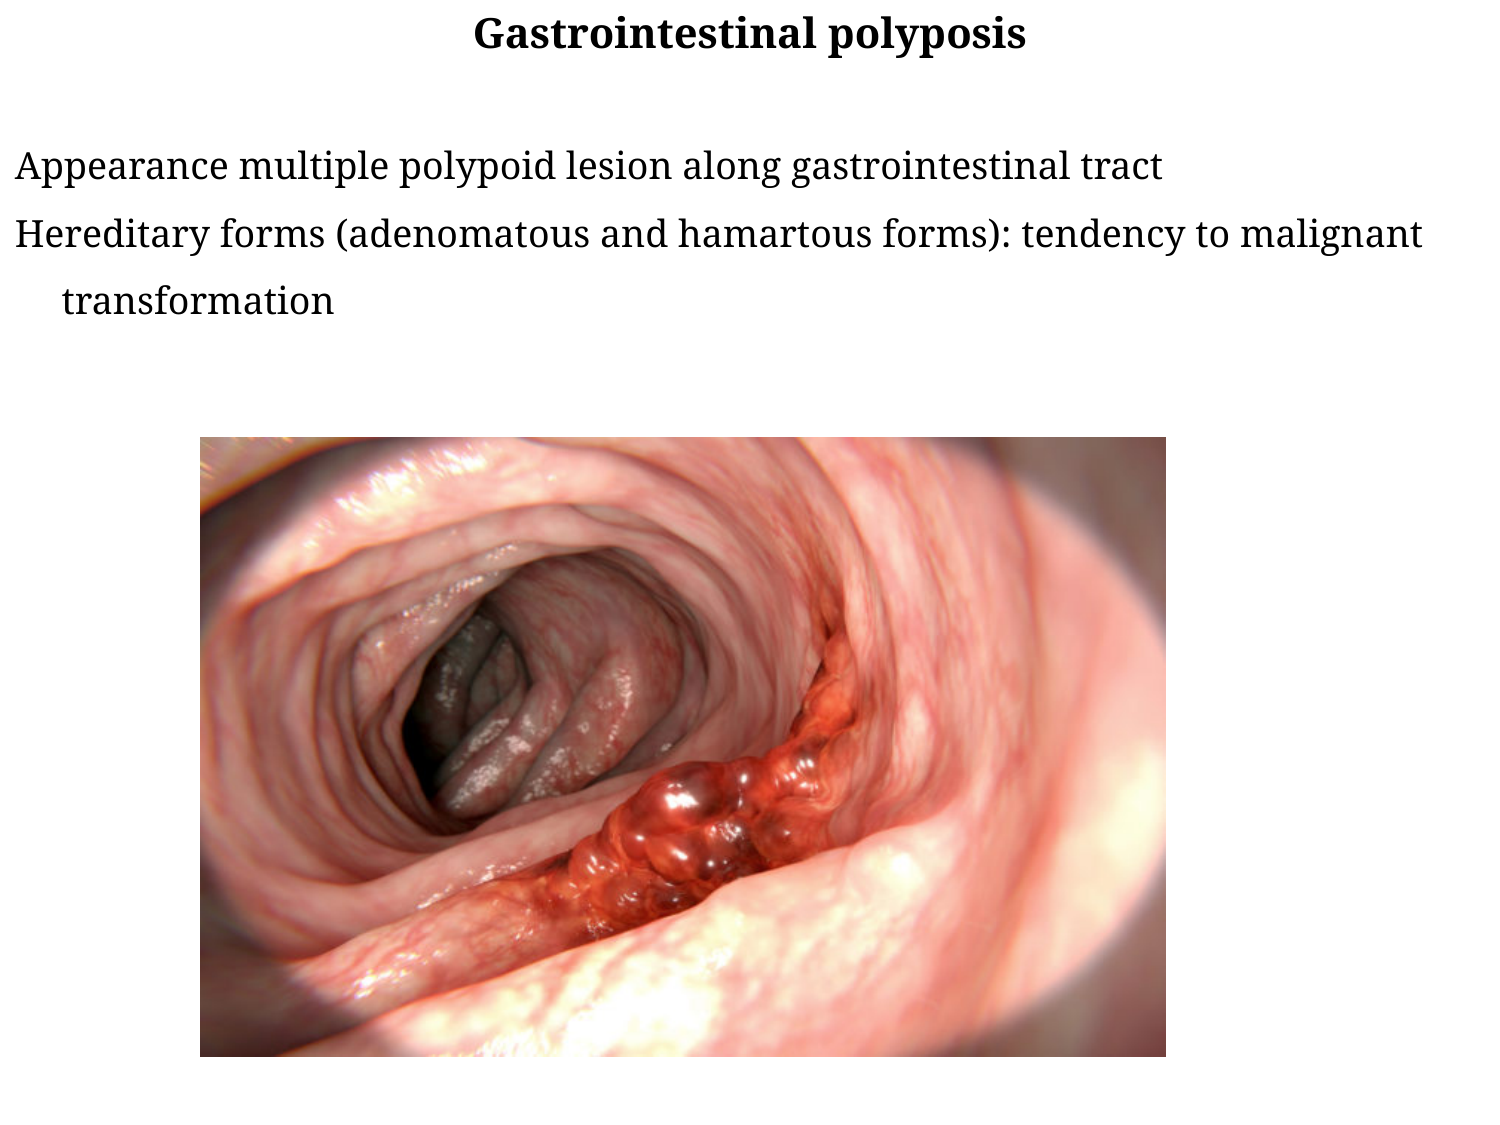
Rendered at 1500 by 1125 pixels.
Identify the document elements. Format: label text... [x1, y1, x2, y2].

picture [199, 437, 1167, 1057]
text_box Appearance multiple polypoid lesion along gastrointestinal tract Hereditary forms (adenomatous and hamartous forms): tendency to malignant transformation [0, 112, 1450, 465]
text_box Gastrointestinal polyposis [0, 0, 1500, 63]
